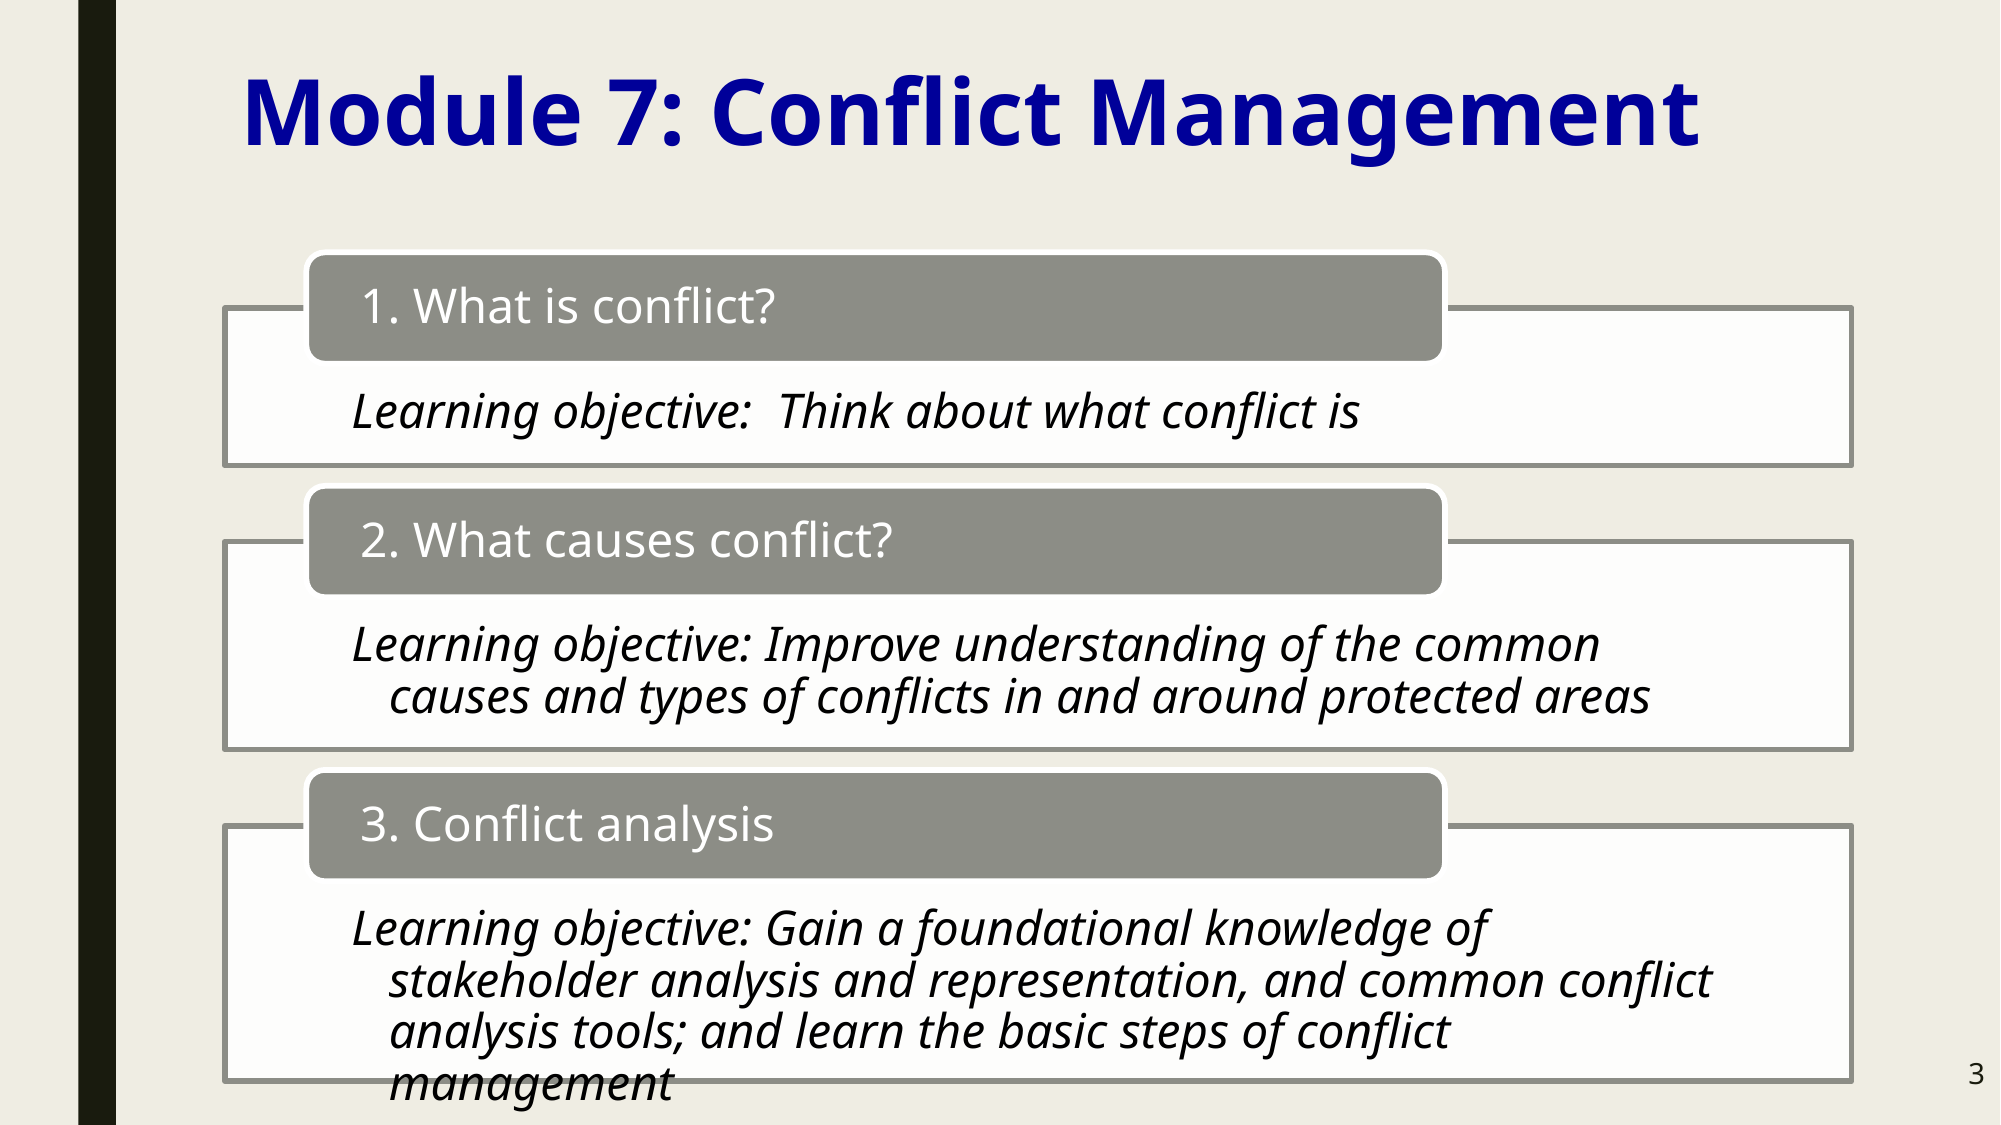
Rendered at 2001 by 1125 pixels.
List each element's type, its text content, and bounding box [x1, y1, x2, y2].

slide_number 3 [1884, 1024, 2000, 1125]
title Module 7: Conflict Management [225, 60, 1800, 195]
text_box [224, 236, 1852, 1098]
